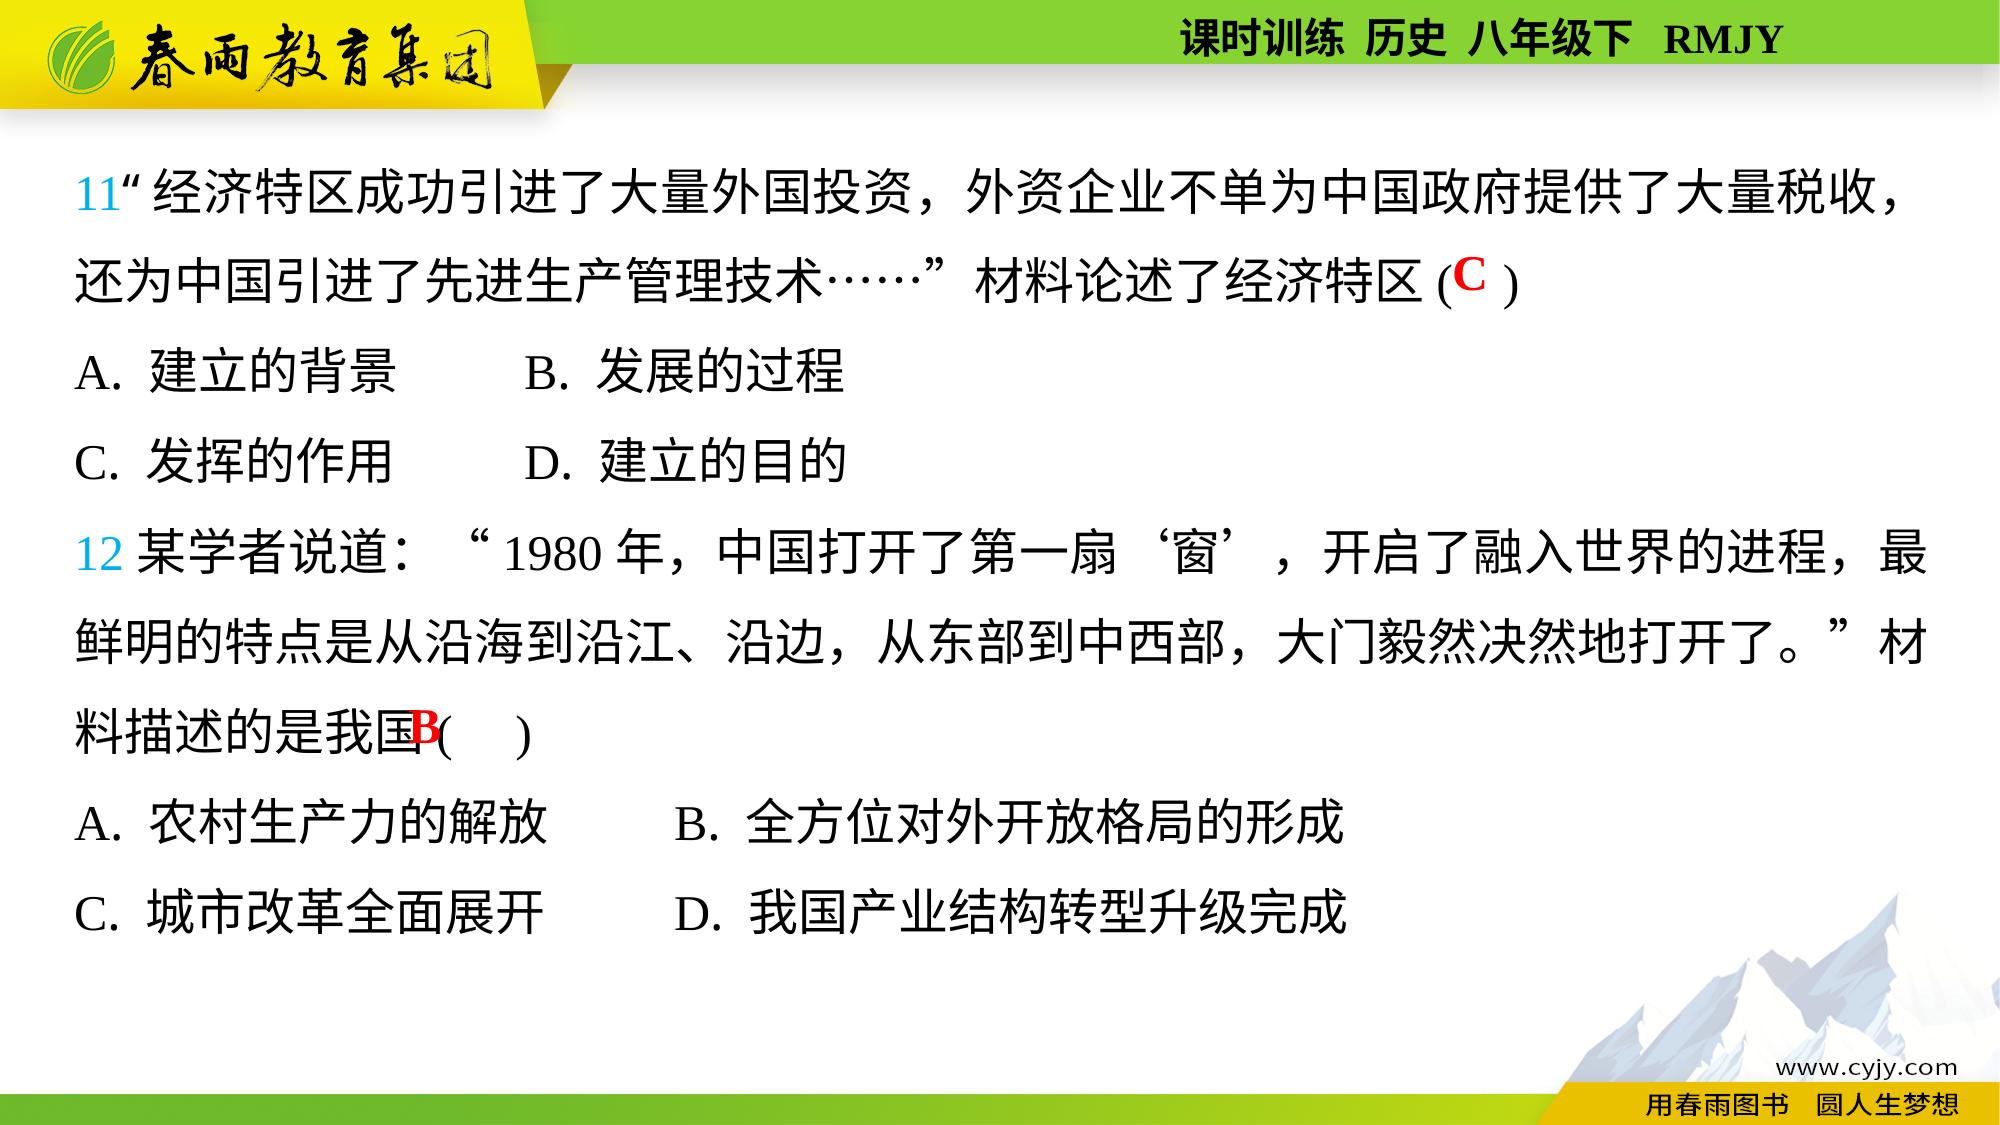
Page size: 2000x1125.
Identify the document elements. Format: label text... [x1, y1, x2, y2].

picture [0, 0, 2000, 1125]
text_box C [1437, 233, 1504, 308]
text_box B [393, 686, 457, 762]
list 11“经济特区成功引进了大量外国投资，外资企业不单为中国政府提供了大量税收，还为中国引进了先进生产管理技术……”材料论述了经济特区( ) A. 建立的背景 B. 发展的过程 C. 发挥的作用 D. 建立的目的 12某学者说道：“1980年，中国打开了第一扇‘窗’，开启了融入世界的进程，最鲜明的特点是从沿海到沿江、沿边，从东部到中西部，大门毅然决然地打开了。”材料描述的是我国( ) A. 农村生产力的解放 B. 全方位对外开放格局的形成 C. 城市改革全面展开 D. 我国产业结构转型升级完成 [59, 122, 1944, 956]
